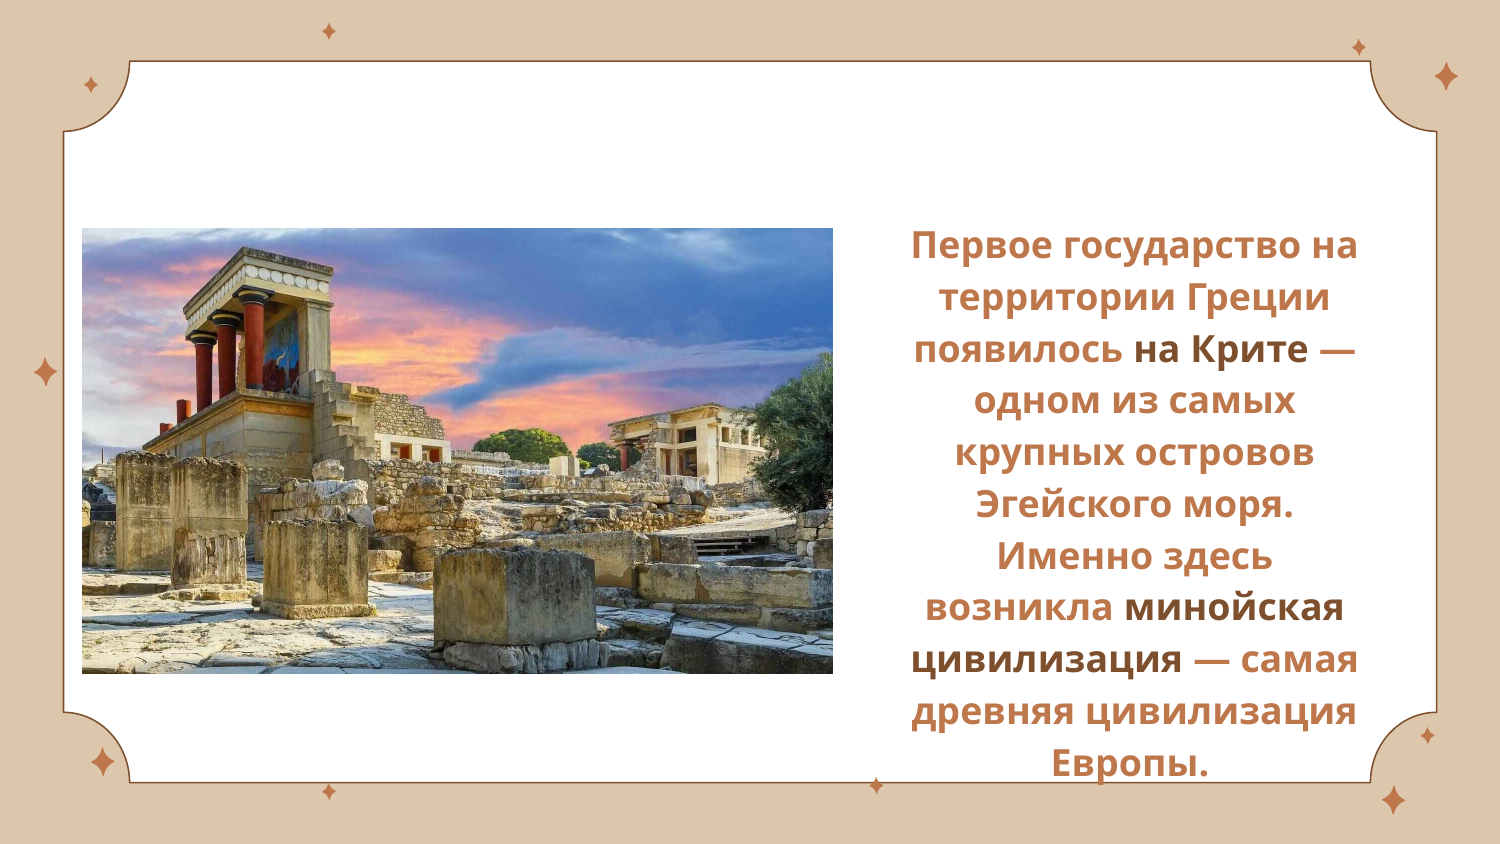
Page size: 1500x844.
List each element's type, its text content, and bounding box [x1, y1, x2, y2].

picture [82, 228, 833, 674]
subtitle Первое государство на территории Греции появилось на Крите — одном из самых крупных островов Эгейского моря. Именно здесь возникла минойская цивилизация — самая древняя цивилизация Европы. [886, 199, 1383, 287]
